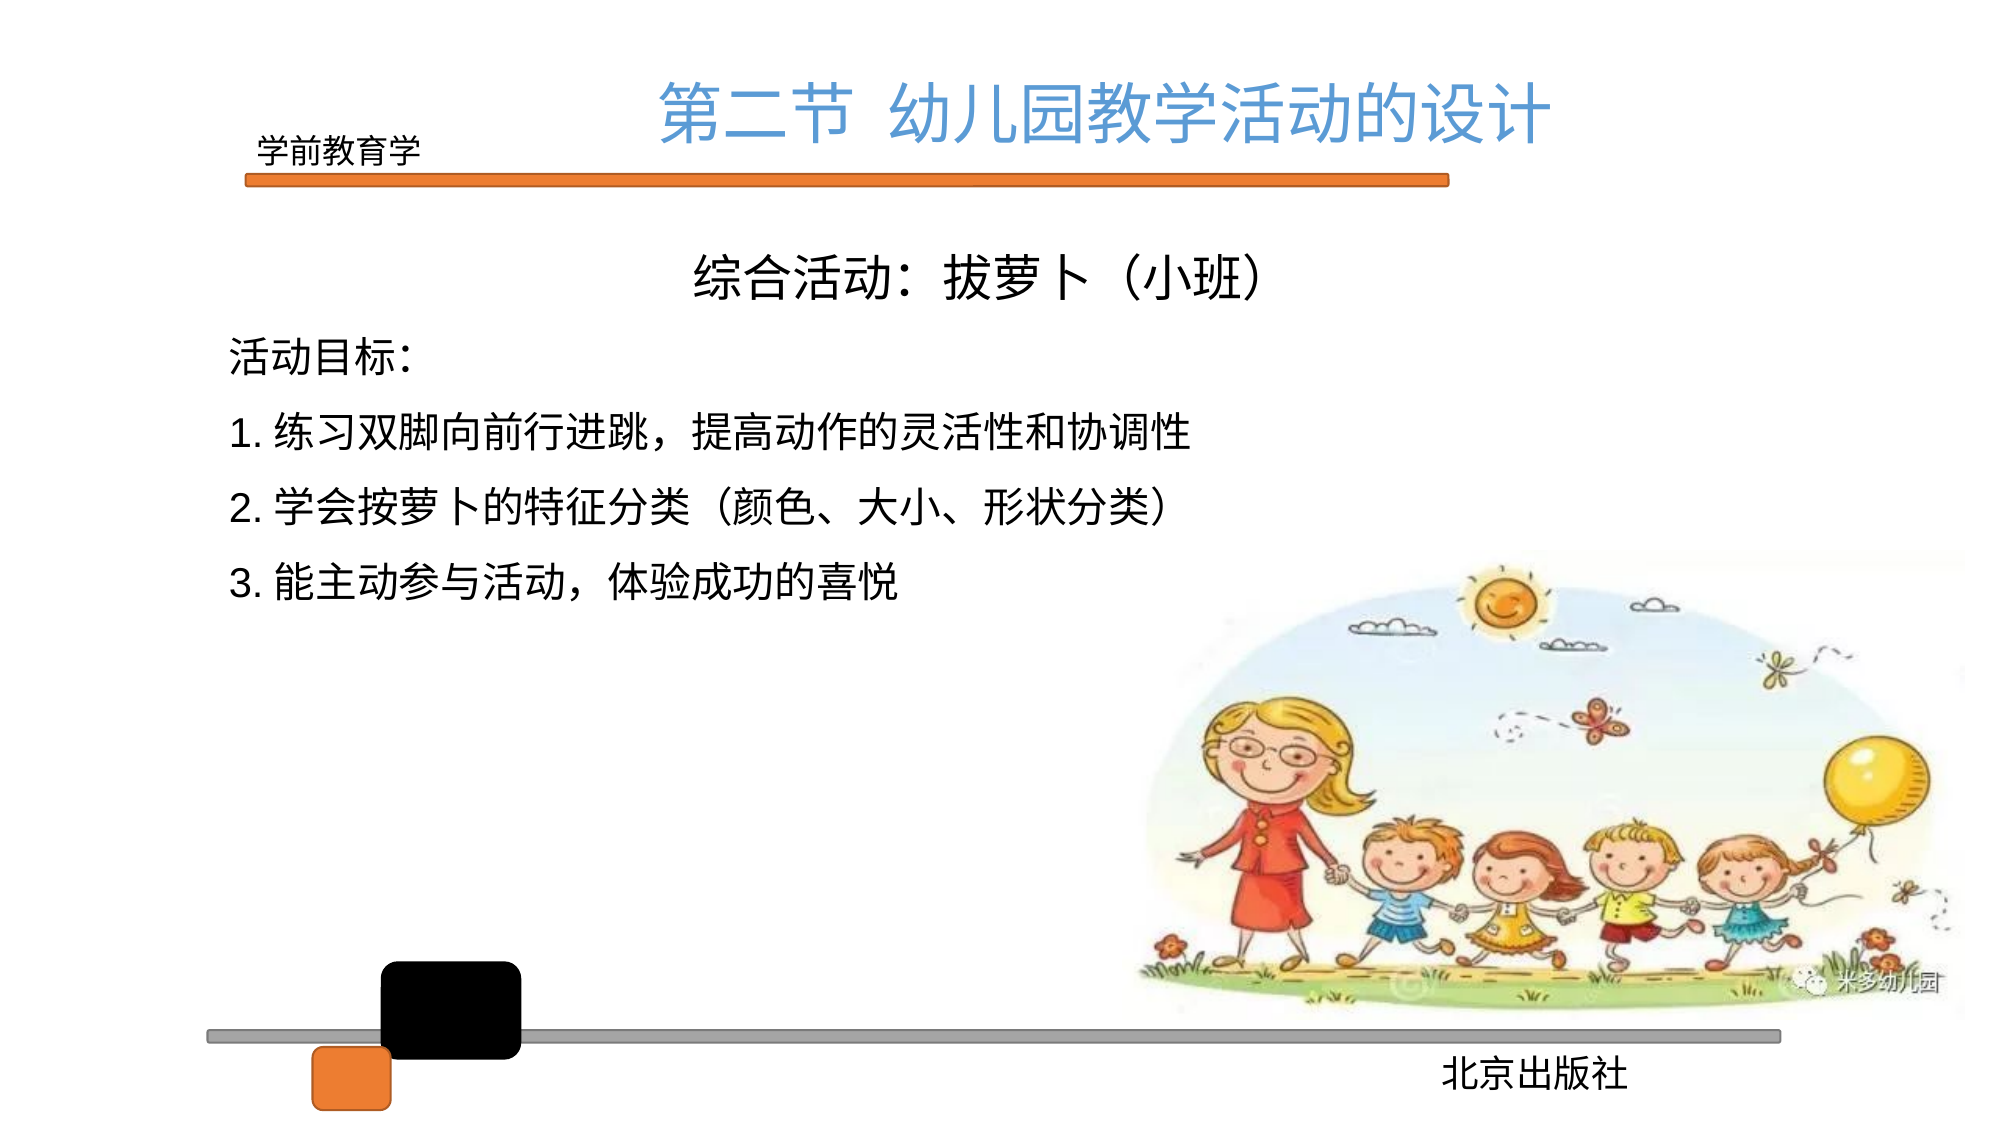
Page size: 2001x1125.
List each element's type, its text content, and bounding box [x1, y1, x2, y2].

text_box 综合活动：拔萝卜（小班） 活动目标： 1.练习双脚向前行进跳，提高动作的灵活性和协调性 2.学会按萝卜的特征分类（颜色、大小、形状分类） 3.能主动参与活动，体验成功的喜悦 [214, 208, 1771, 734]
picture [1122, 550, 1965, 1020]
text_box 第二节 幼儿园教学活动的设计 [641, 64, 1569, 160]
